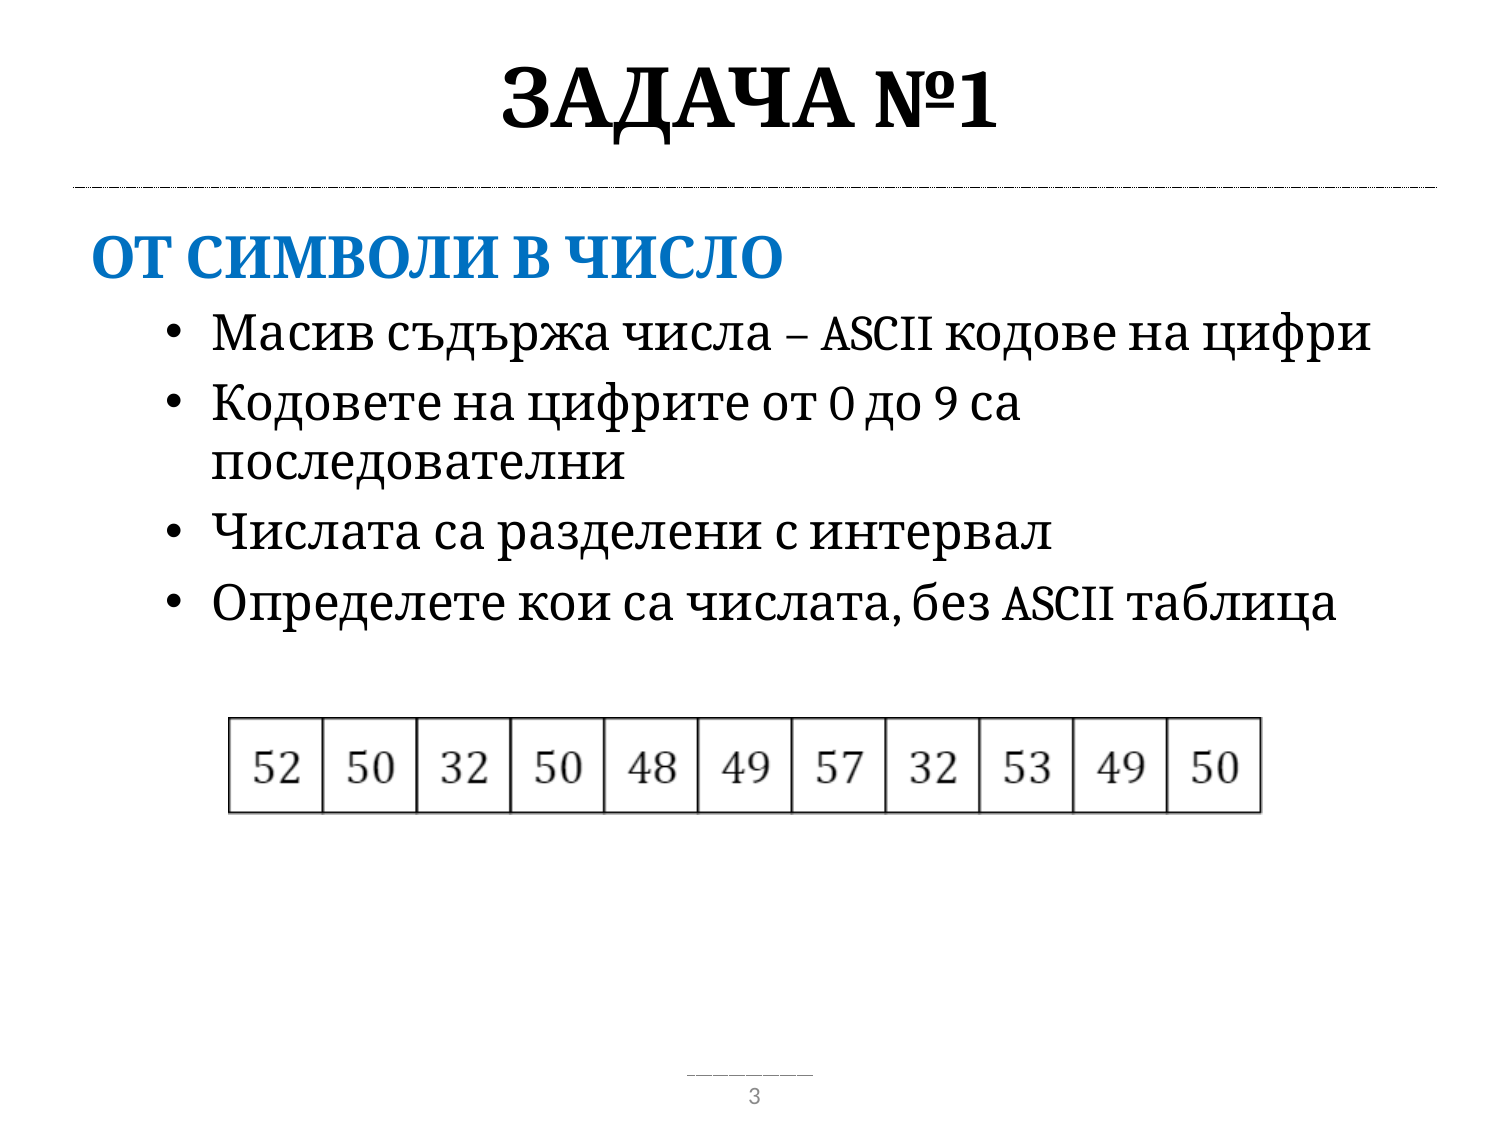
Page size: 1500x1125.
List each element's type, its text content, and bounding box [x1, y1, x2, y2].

picture [227, 717, 1263, 815]
slide_number 3 [579, 1065, 930, 1125]
title Задача №1 [0, 0, 1500, 188]
list От символи в число Масив съдържа числа – ASCII кодове на цифри Кодовете на цифрите от 0 до 9 са последователни Числата са разделени с интервал Определете кои са числата, без ASCII таблица [75, 212, 1450, 1063]
